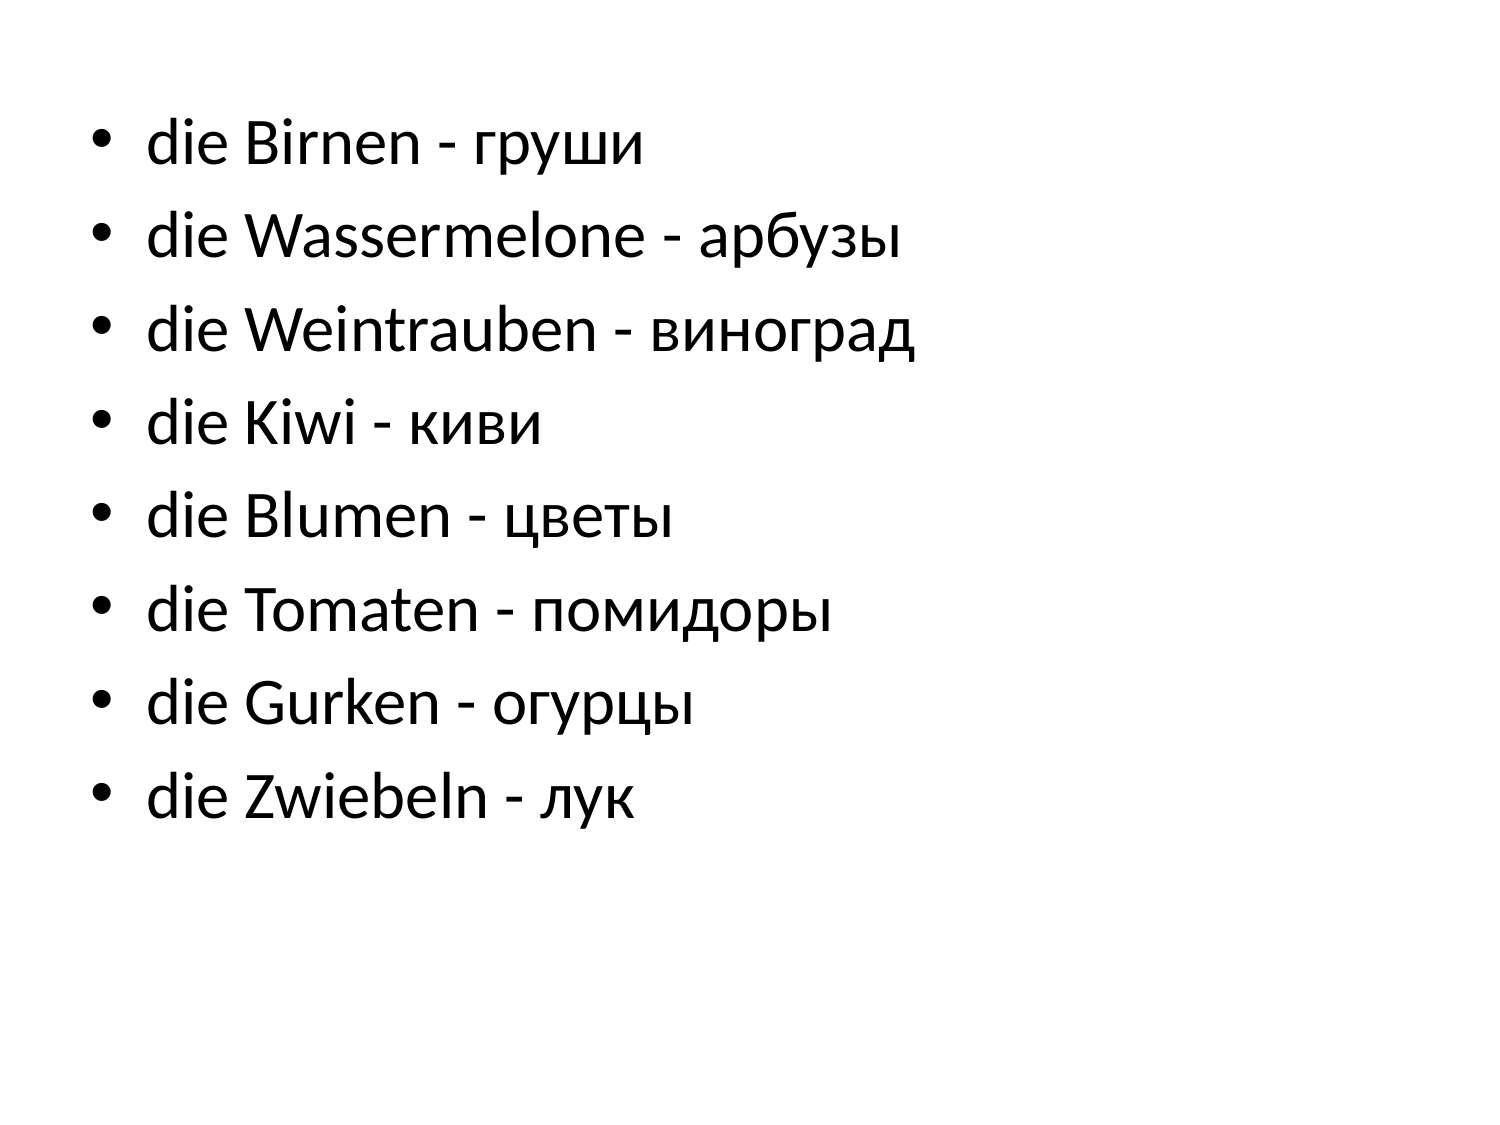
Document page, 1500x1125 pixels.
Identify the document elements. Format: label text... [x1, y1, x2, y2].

list die Birnen - груши die Wassermelone - арбузы die Weintrauben - виноград die Kiwi - киви die Blumen - цветы die Tomaten - помидоры die Gurken - огурцы die Zwiebeln - лук [75, 90, 1425, 1083]
